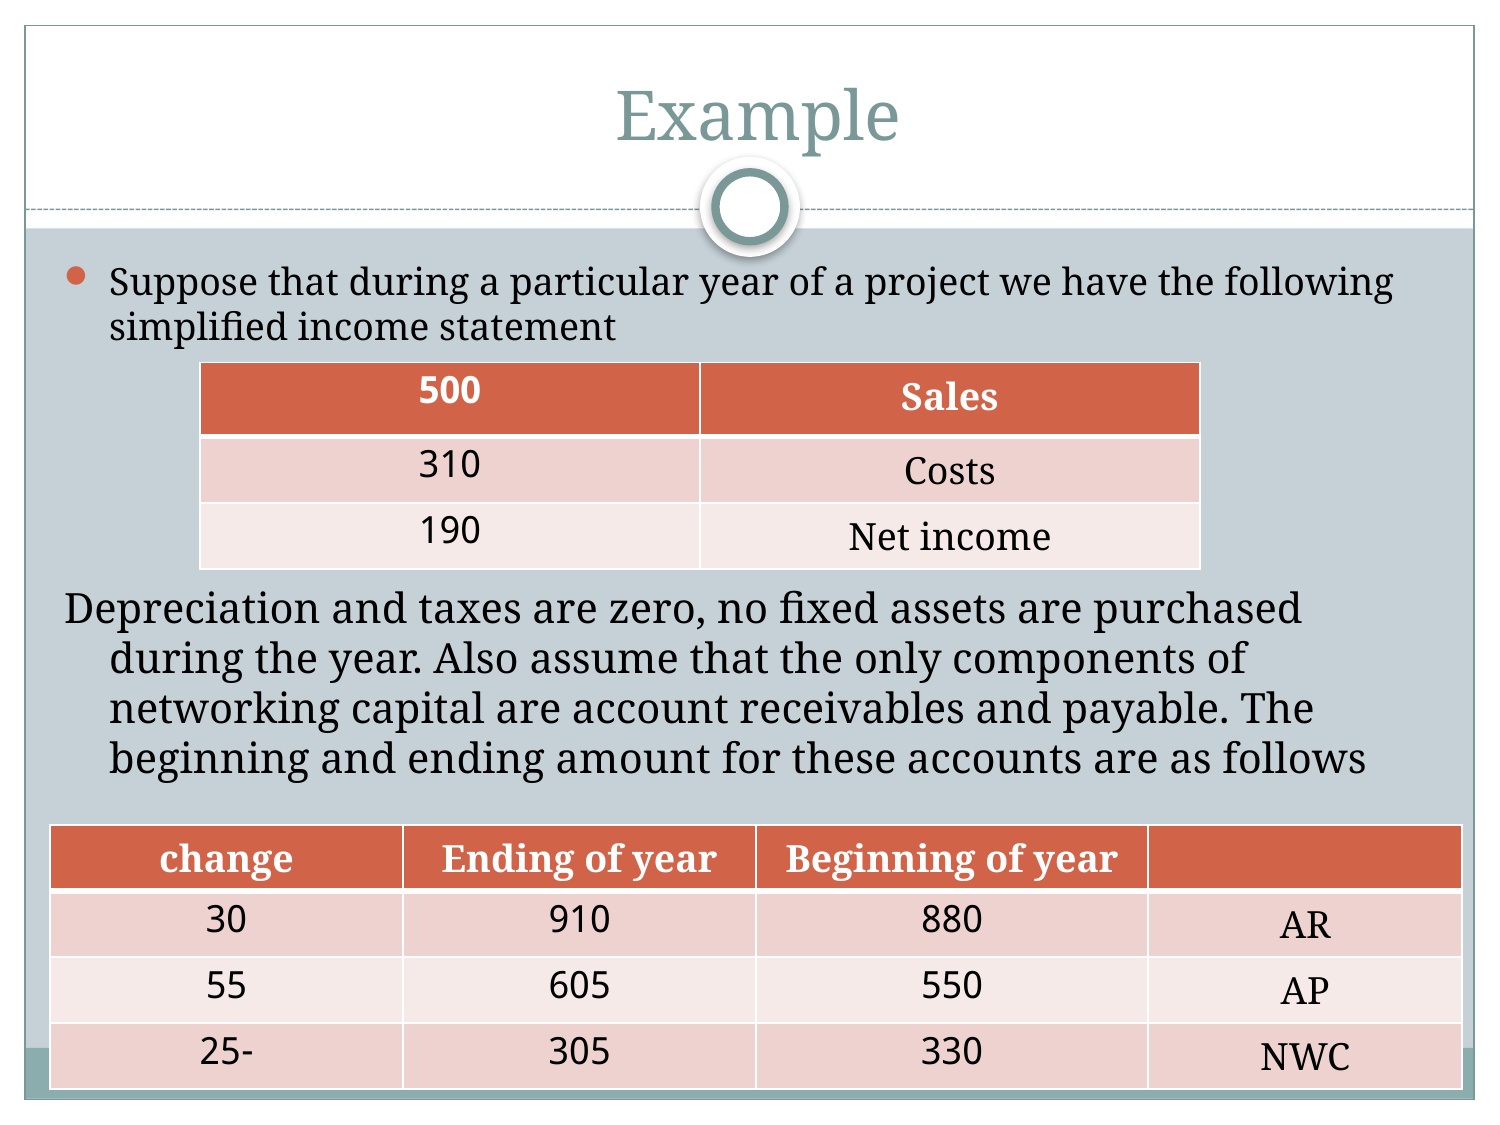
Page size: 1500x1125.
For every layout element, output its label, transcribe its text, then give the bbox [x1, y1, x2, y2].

table_cell 55 [51, 958, 402, 1022]
table_cell 190 [201, 504, 699, 568]
table_header change [51, 826, 402, 888]
table_cell 305 [404, 1024, 755, 1088]
table_cell Net income [701, 504, 1199, 568]
table_header [1149, 826, 1461, 888]
table_cell 30 [51, 894, 402, 956]
table_cell -25 [51, 1024, 402, 1088]
table_cell 330 [757, 1024, 1147, 1088]
table_cell 880 [757, 894, 1147, 956]
table_header Ending of year [404, 826, 755, 888]
table_cell 550 [757, 958, 1147, 1022]
table_cell 605 [404, 958, 755, 1022]
table_cell AP [1149, 958, 1461, 1022]
table_cell NWC [1149, 1024, 1461, 1088]
list Suppose that during a particular year of a project we have the following simplified income statement Depreciation and taxes are zero, no fixed assets are purchased during the year. Also assume that the only components of networking capital are account receivables and payable. The beginning and ending amount for these accounts are as follows [49, 250, 1445, 824]
title Example [49, 37, 1450, 162]
table_cell AR [1149, 894, 1461, 956]
table_cell Costs [701, 439, 1199, 502]
table_header Beginning of year [757, 826, 1147, 888]
table_header Sales [701, 363, 1199, 434]
table_cell 910 [404, 894, 755, 956]
table_cell 310 [201, 439, 699, 502]
table_header 500 [201, 363, 699, 434]
